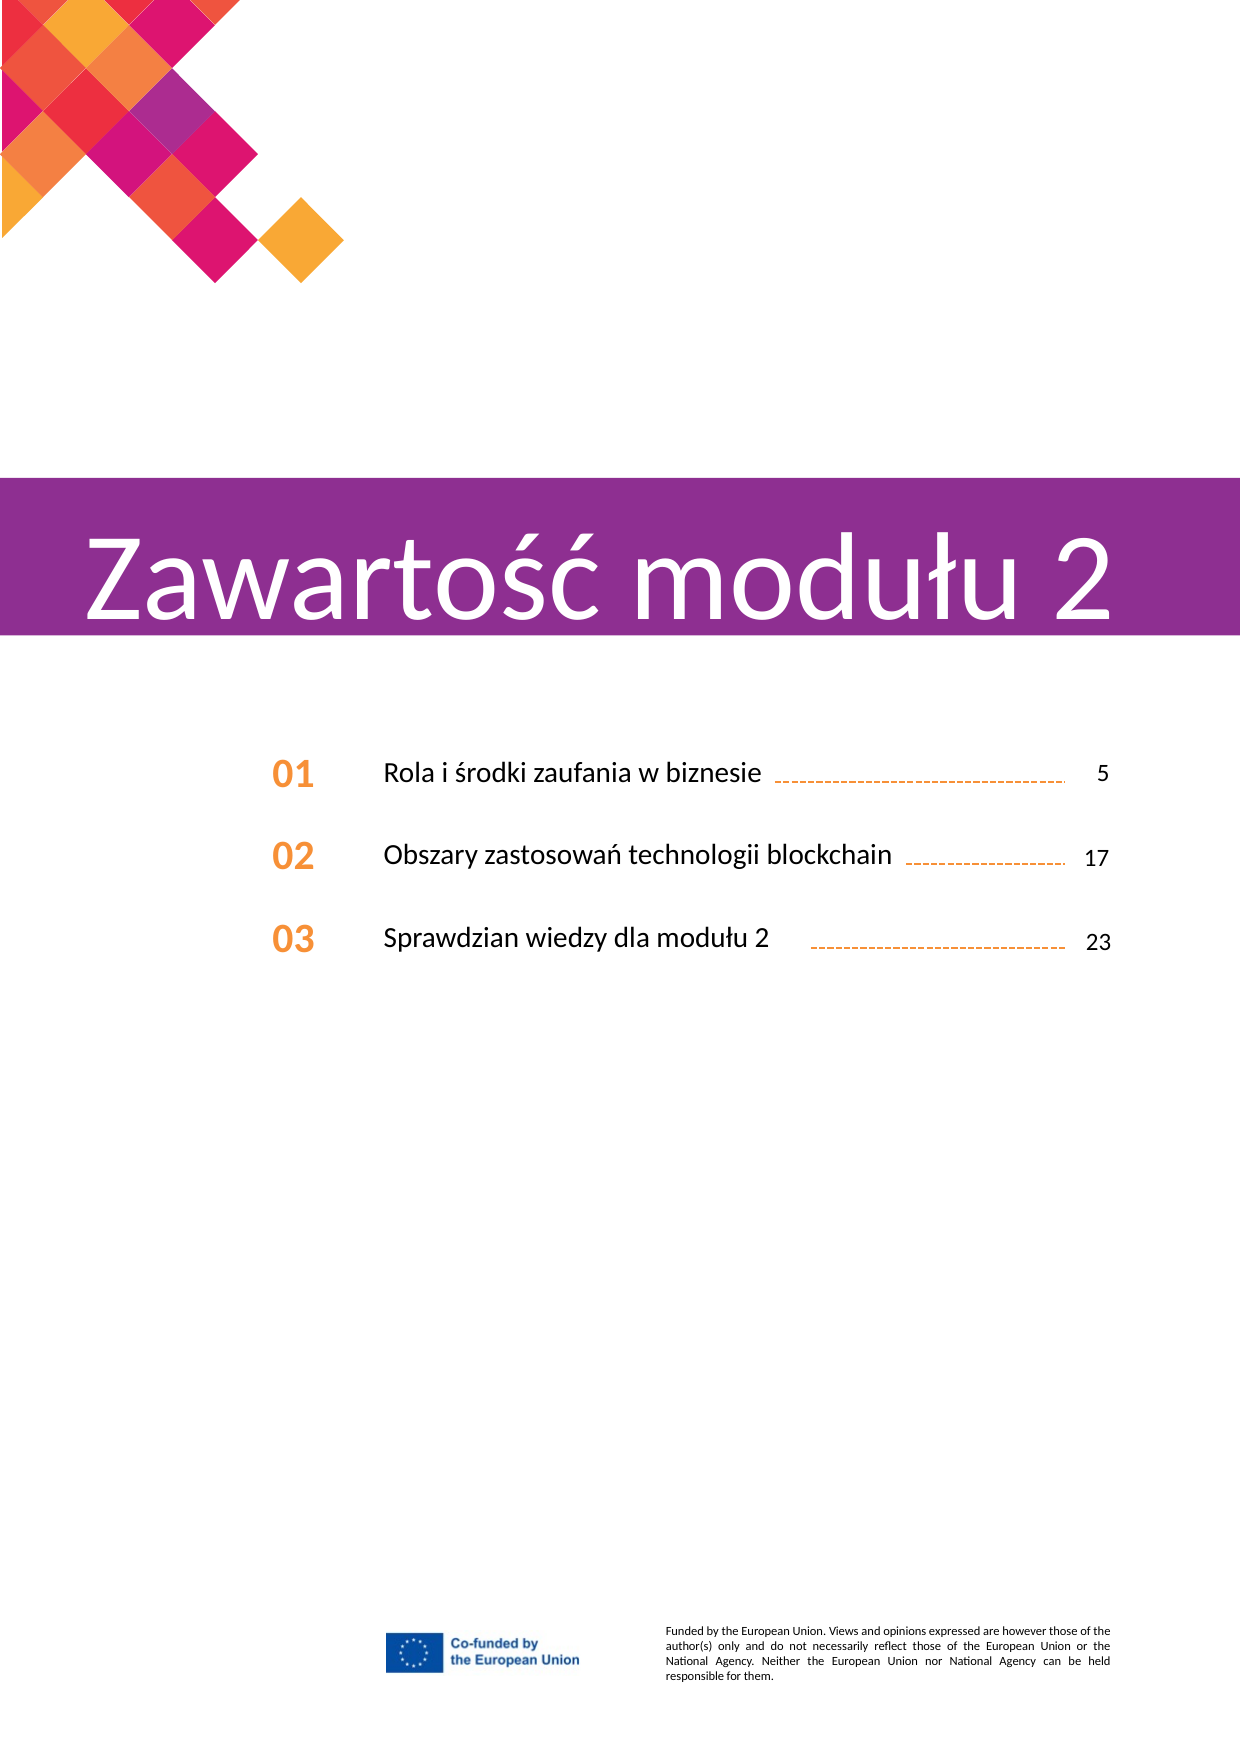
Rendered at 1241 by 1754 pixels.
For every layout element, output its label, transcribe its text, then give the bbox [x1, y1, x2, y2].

text_box 5 [1050, 742, 1125, 800]
list Sprawdzian wiedzy dla modułu 2 [368, 906, 951, 965]
list 02 [240, 824, 347, 882]
text_box 17 [1050, 828, 1125, 886]
text_box 23 [1051, 912, 1127, 970]
list 03 [240, 906, 347, 965]
list Obszary zastosowań technologii blockchain [368, 824, 951, 882]
text_box Zawartość modułu 2 [69, 486, 1175, 647]
list Rola i środki zaufania w biznesie [368, 742, 1021, 800]
list 01 [240, 742, 347, 800]
picture [386, 1630, 581, 1676]
